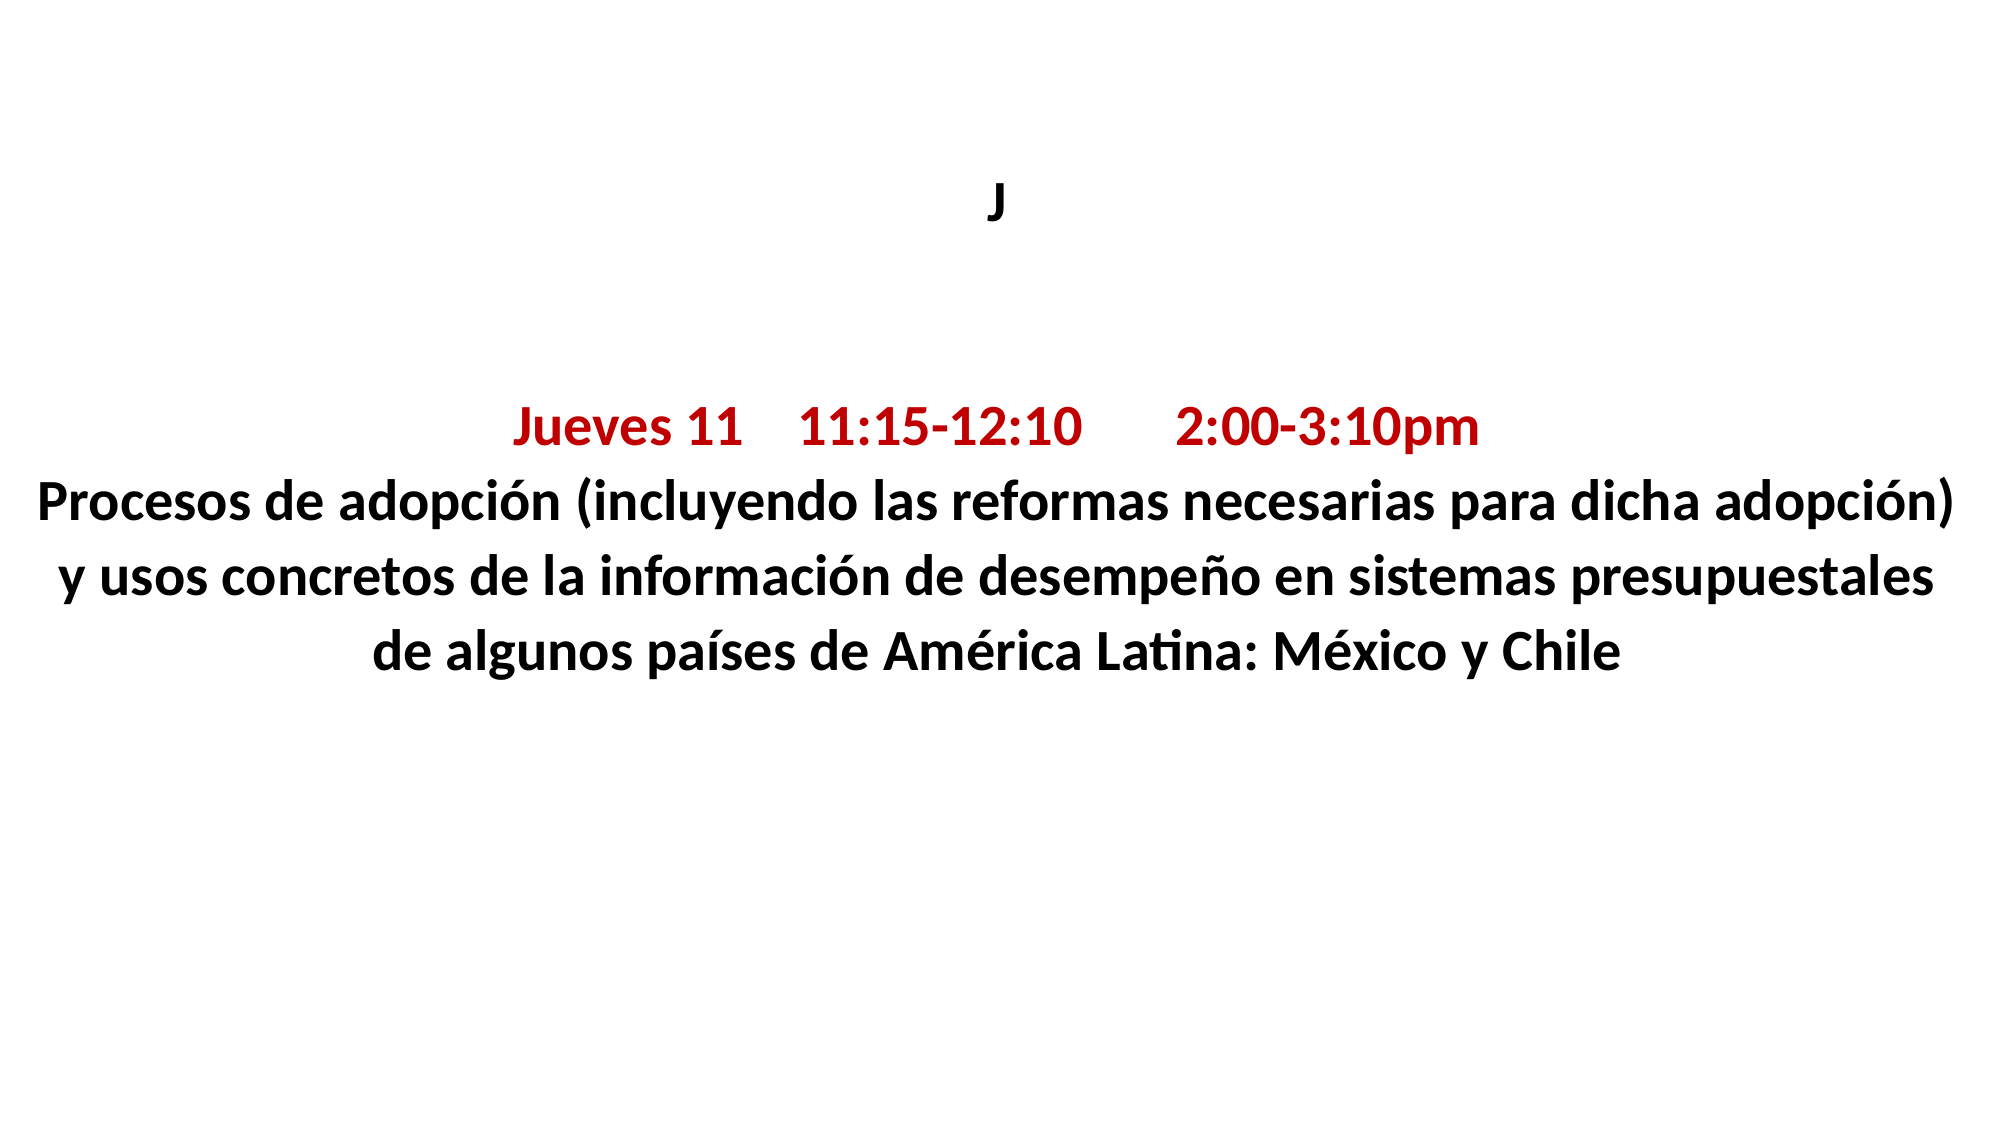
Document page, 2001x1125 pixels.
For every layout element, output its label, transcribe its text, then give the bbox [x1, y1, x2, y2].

title J Jueves 11 11:15-12:10 2:00-3:10pm Procesos de adopción (incluyendo las reformas necesarias para dicha adopción) y usos concretos de la información de desempeño en sistemas presupuestales de algunos países de América Latina: México y Chile [21, 0, 1974, 795]
